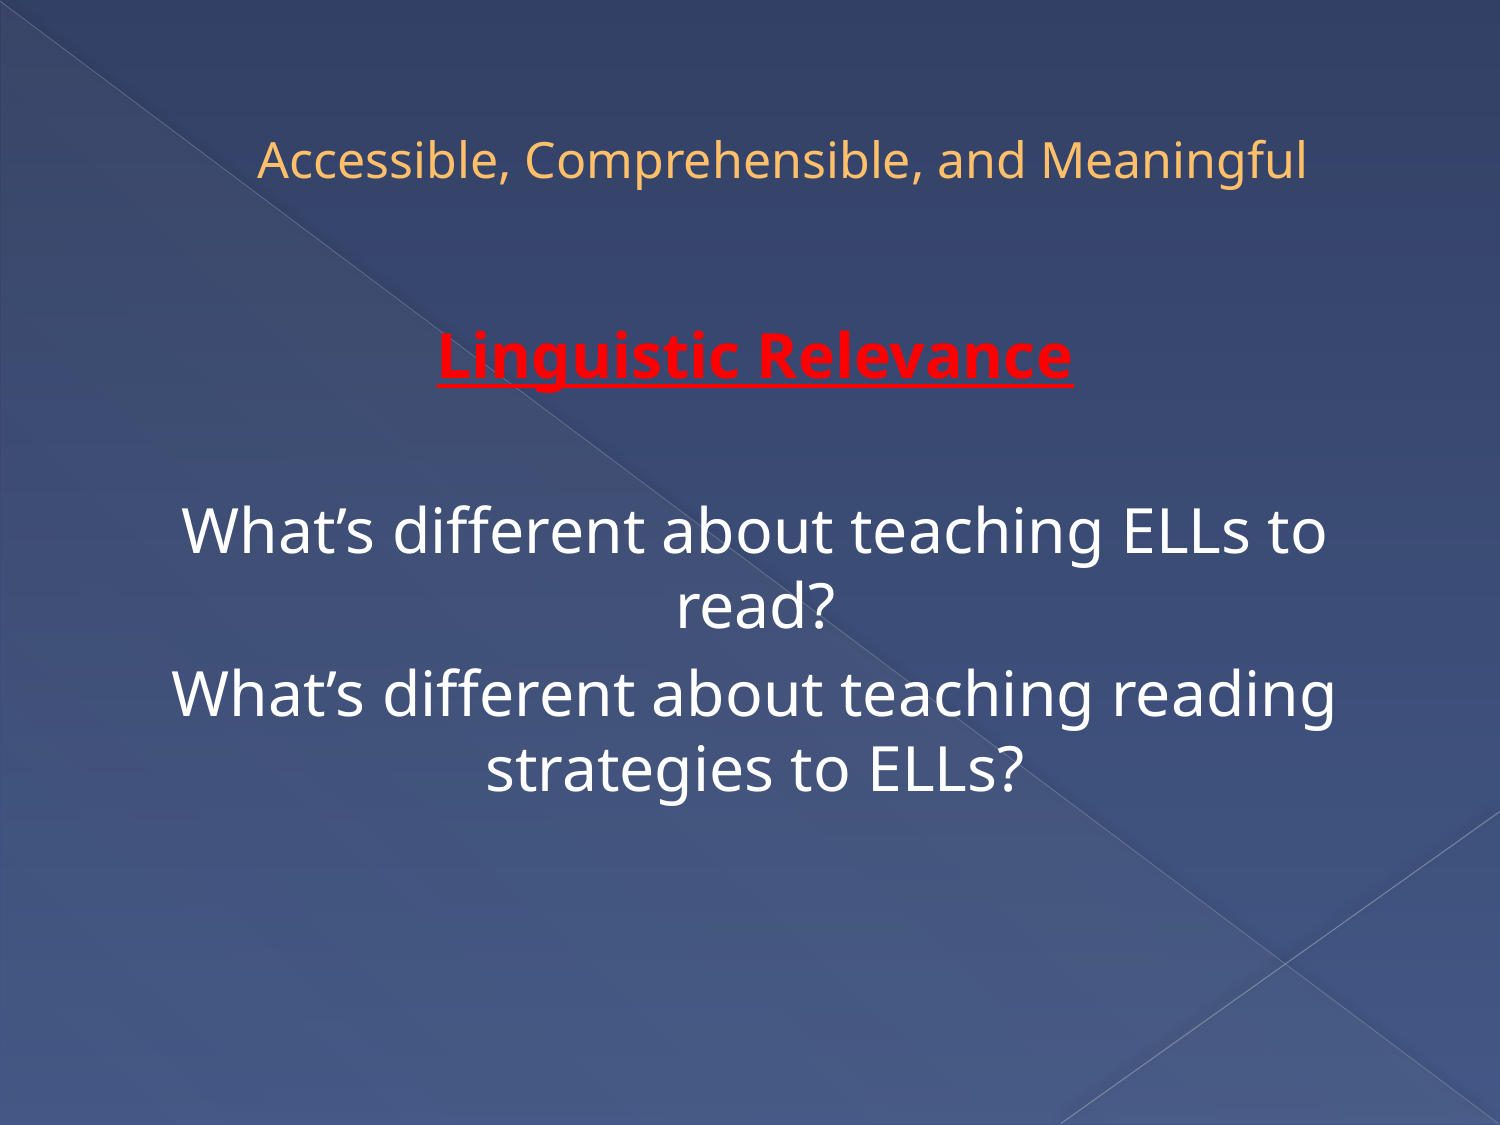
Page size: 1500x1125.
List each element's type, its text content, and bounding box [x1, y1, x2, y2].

list Linguistic Relevance What’s different about teaching ELLs to read? What’s different about teaching reading strategies to ELLs? [75, 308, 1425, 1059]
title Accessible, Comprehensible, and Meaningful [62, 43, 1425, 274]
